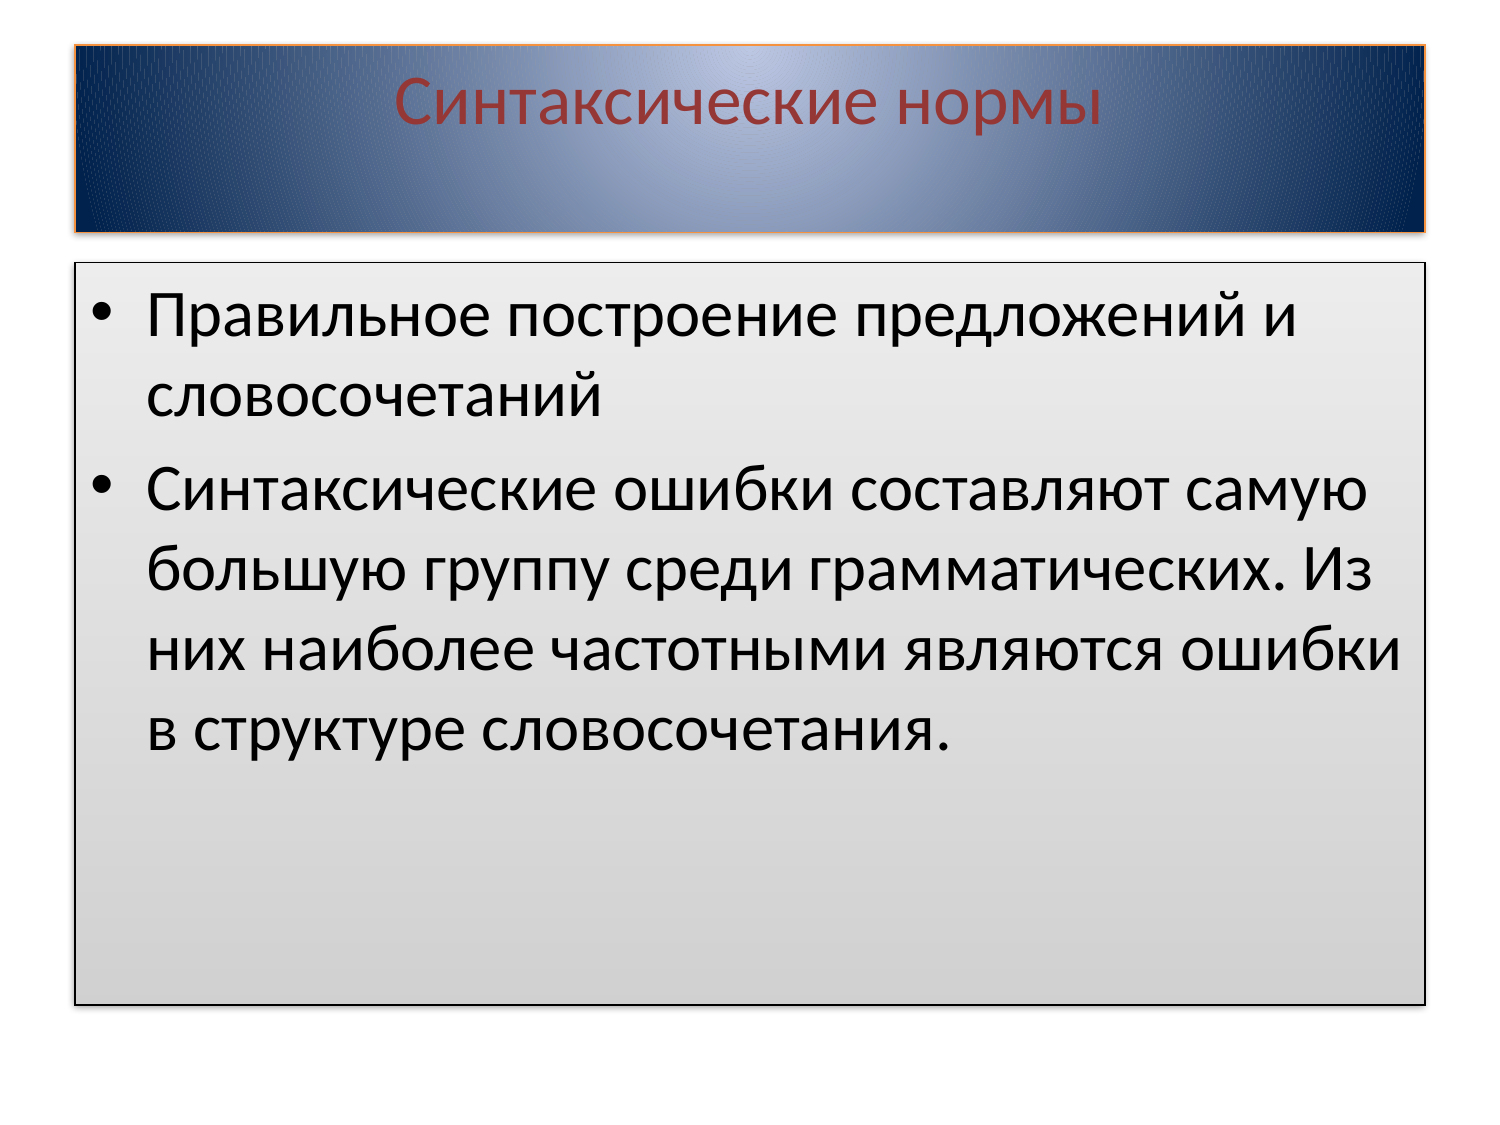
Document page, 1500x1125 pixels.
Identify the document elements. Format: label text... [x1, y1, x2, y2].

list Правильное построение предложений и словосочетаний Синтаксические ошибки составляют самую большую группу среди грамматических. Из них наиболее частотными являются ошибки в структуре словосочетания. [74, 262, 1426, 1006]
title Синтаксические нормы [74, 44, 1426, 233]
